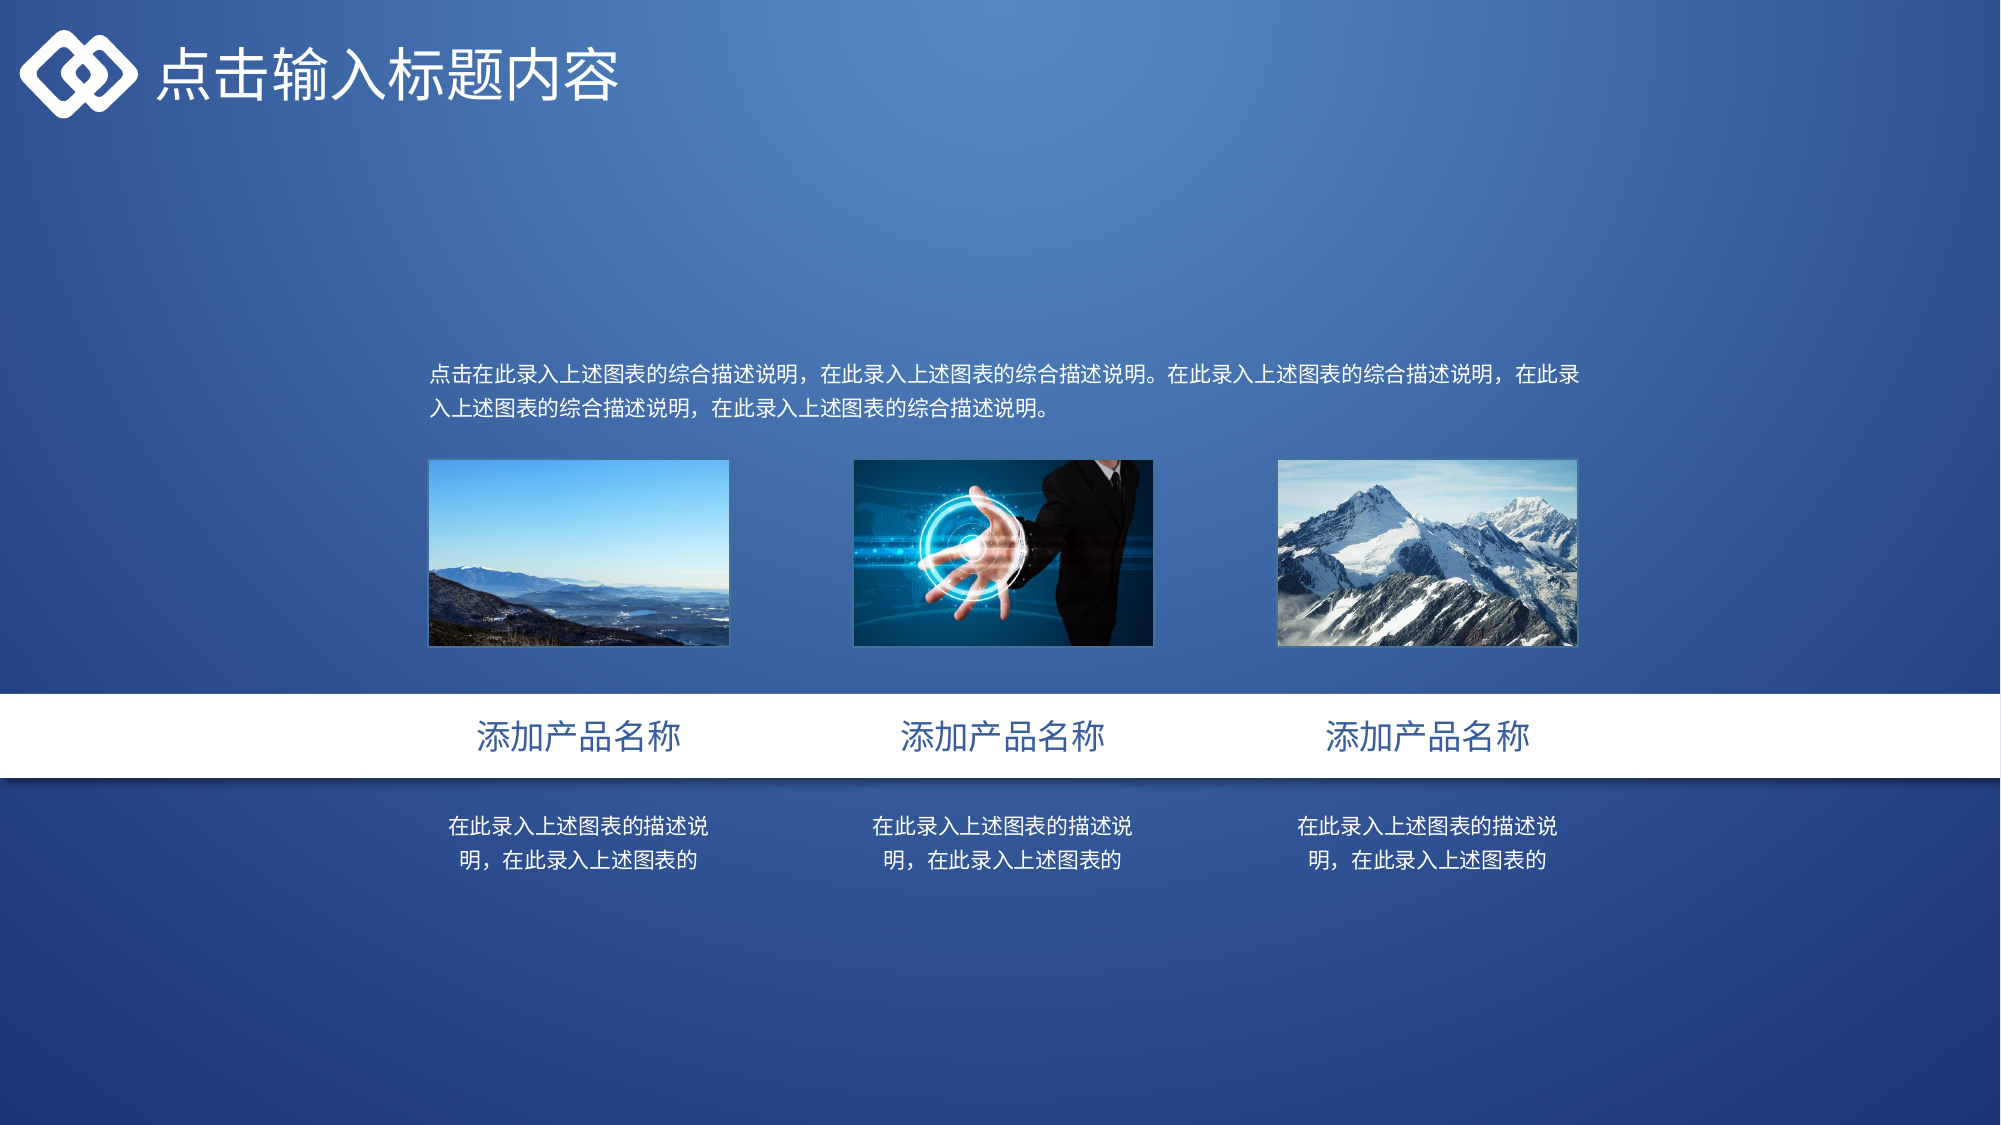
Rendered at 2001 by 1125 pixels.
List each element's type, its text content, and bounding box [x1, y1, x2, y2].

picture [0, 0, 2001, 1125]
text_box 在此录入上述图表的描述说明，在此录入上述图表的 [860, 799, 1147, 879]
text_box [852, 458, 1155, 648]
text_box [1277, 458, 1579, 648]
text_box 点击在此录入上述图表的综合描述说明，在此录入上述图表的综合描述说明。在此录入上述图表的综合描述说明，在此录入上述图表的综合描述说明，在此录入上述图表的综合描述说明。 [418, 347, 1599, 427]
text_box 点击输入标题内容 [154, 42, 630, 105]
text_box 在此录入上述图表的描述说明，在此录入上述图表的 [1284, 799, 1571, 879]
text_box 添加产品名称 [889, 709, 1118, 762]
text_box 添加产品名称 [464, 709, 693, 762]
text_box [0, 693, 2000, 778]
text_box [29, 39, 130, 110]
text_box 添加产品名称 [1313, 709, 1542, 762]
text_box 在此录入上述图表的描述说明，在此录入上述图表的 [435, 799, 723, 879]
text_box [428, 458, 730, 648]
